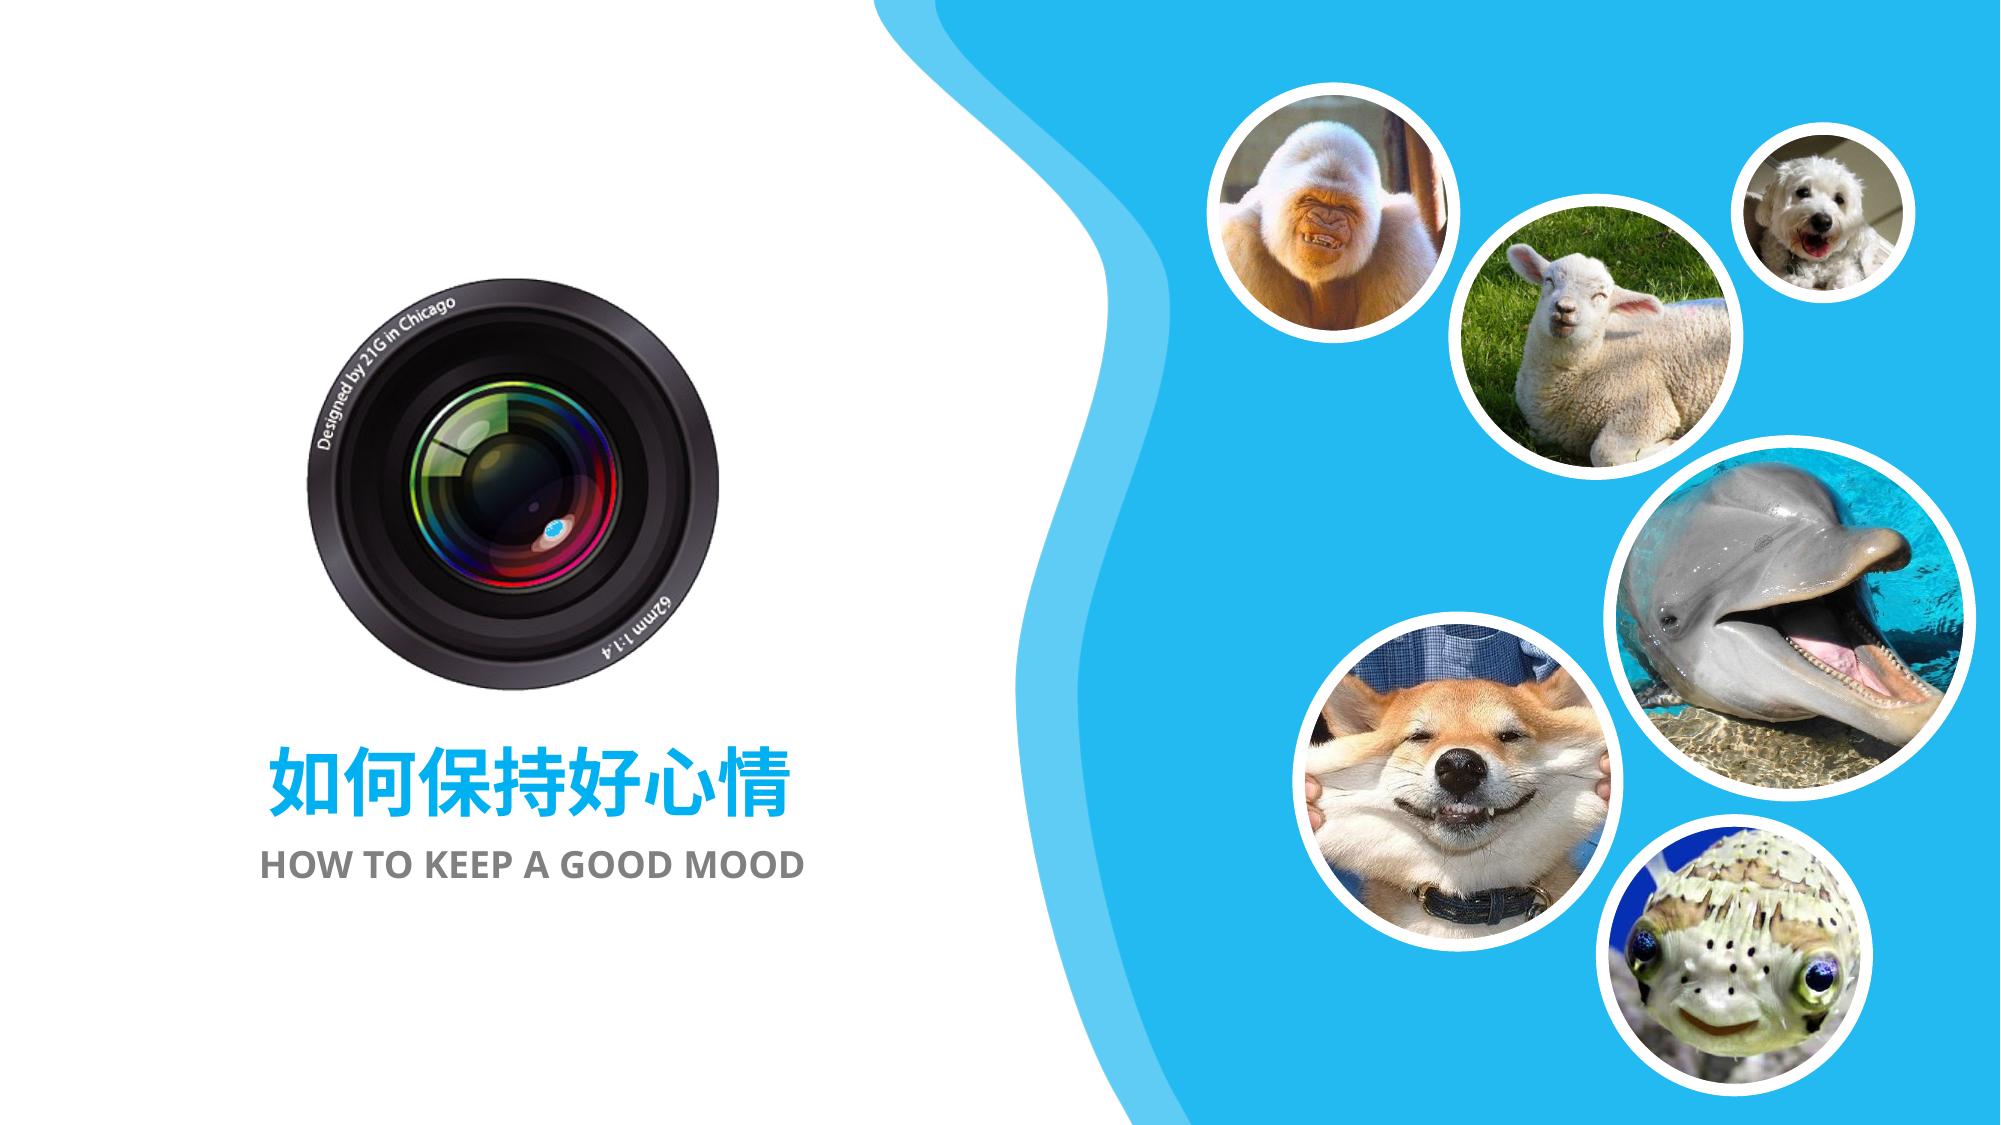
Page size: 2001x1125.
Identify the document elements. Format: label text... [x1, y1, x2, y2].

picture [288, 244, 739, 723]
text_box HOW TO KEEP A GOOD MOOD [244, 833, 822, 894]
text_box 如何保持好心情 [252, 727, 807, 833]
picture [873, 0, 2000, 1125]
